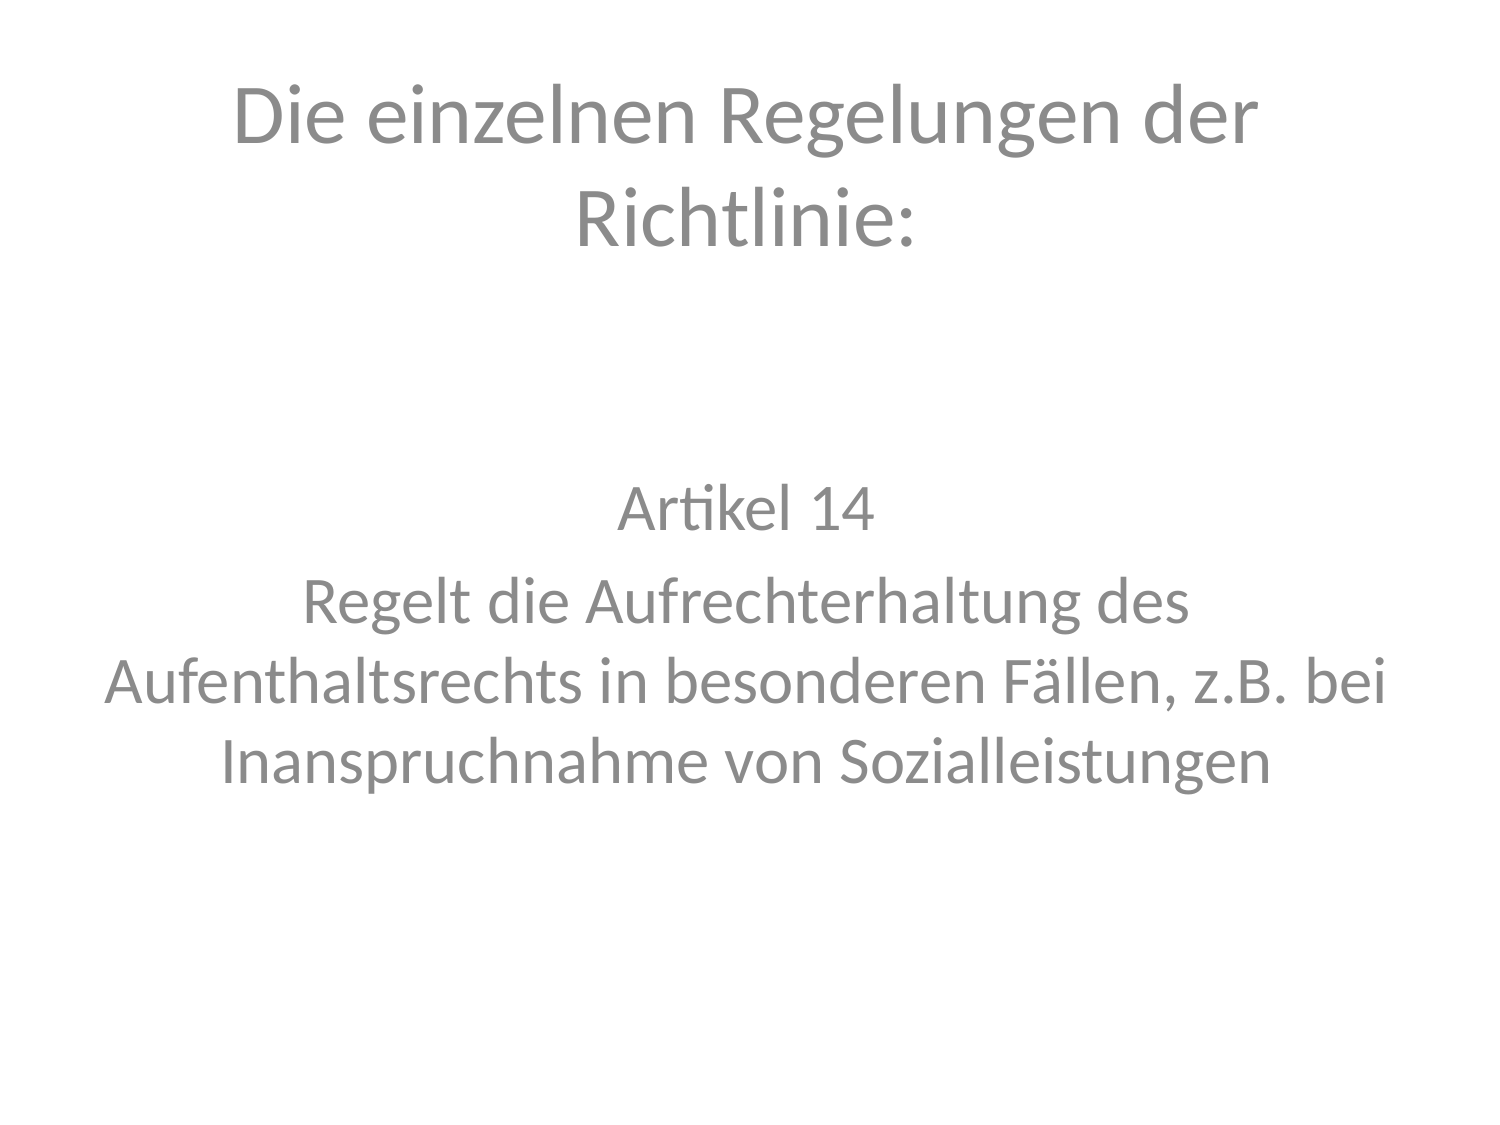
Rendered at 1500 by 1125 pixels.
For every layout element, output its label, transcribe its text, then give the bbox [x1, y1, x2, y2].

subtitle Die einzelnen Regelungen der Richtlinie: Artikel 14 Regelt die Aufrechterhaltung des Aufenthaltsrechts in besonderen Fällen, z.B. bei Inanspruchnahme von Sozialleistungen [48, 50, 1446, 1063]
